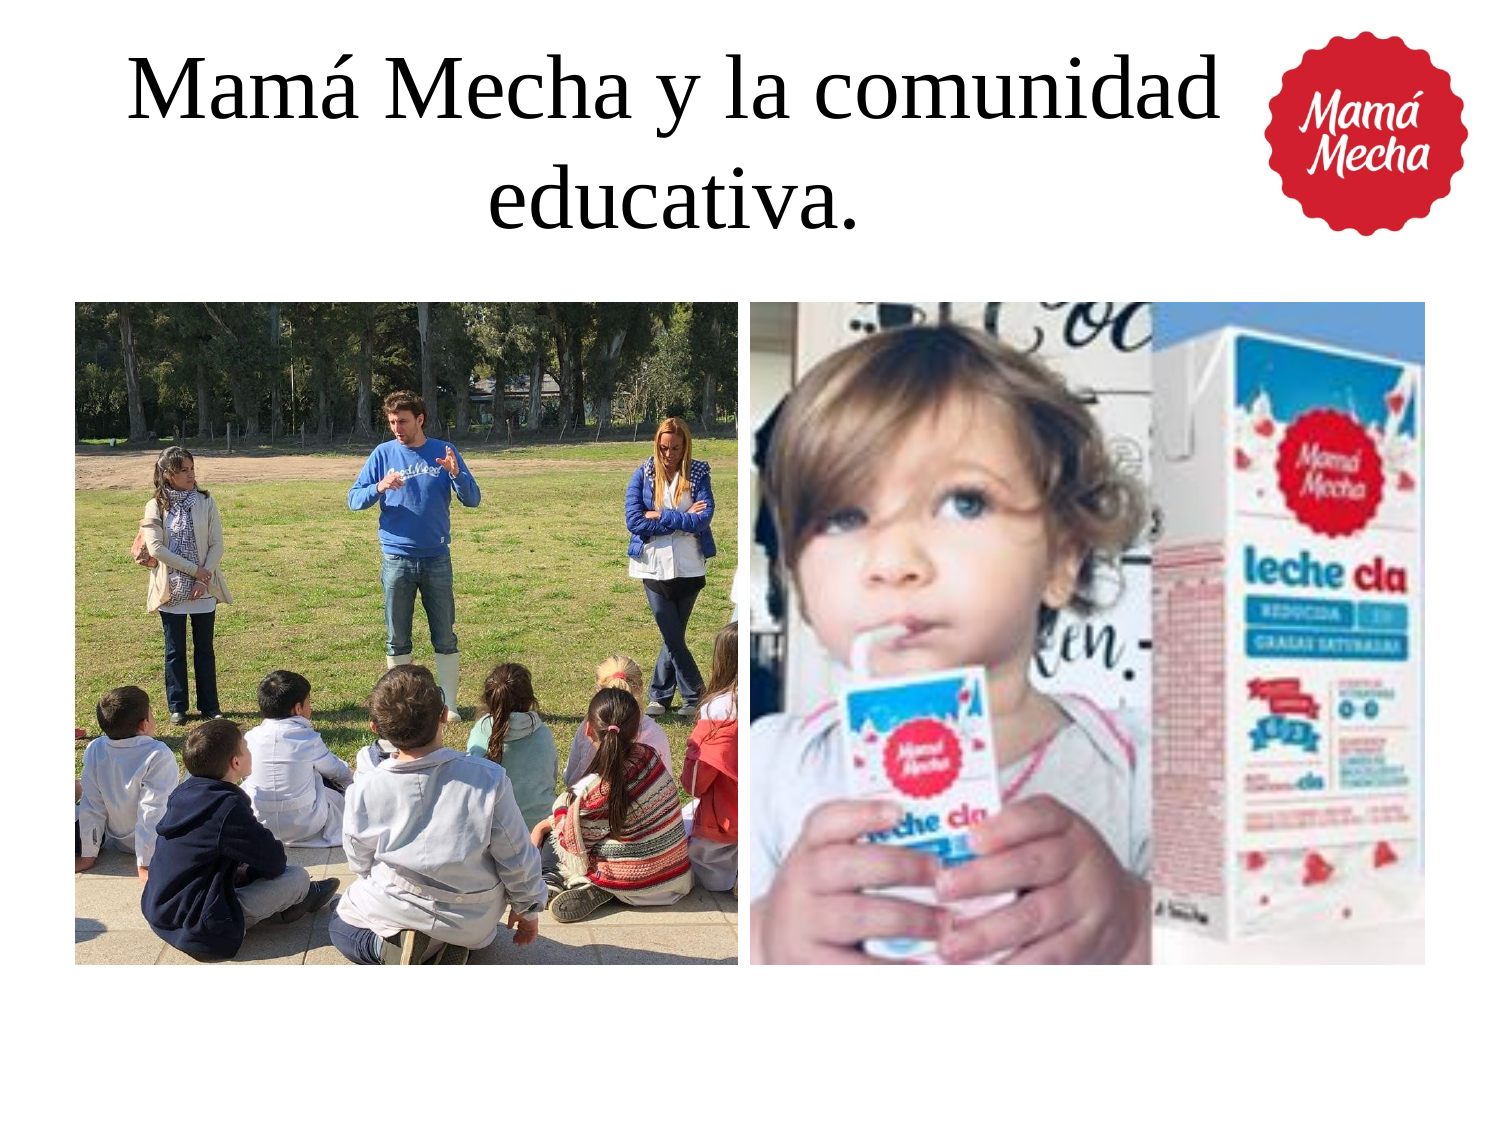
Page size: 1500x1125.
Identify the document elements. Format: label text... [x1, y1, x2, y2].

title Mamá Mecha y la comunidad educativa. [0, 42, 1227, 231]
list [749, 302, 1426, 965]
picture [1232, 0, 1500, 268]
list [74, 302, 738, 966]
